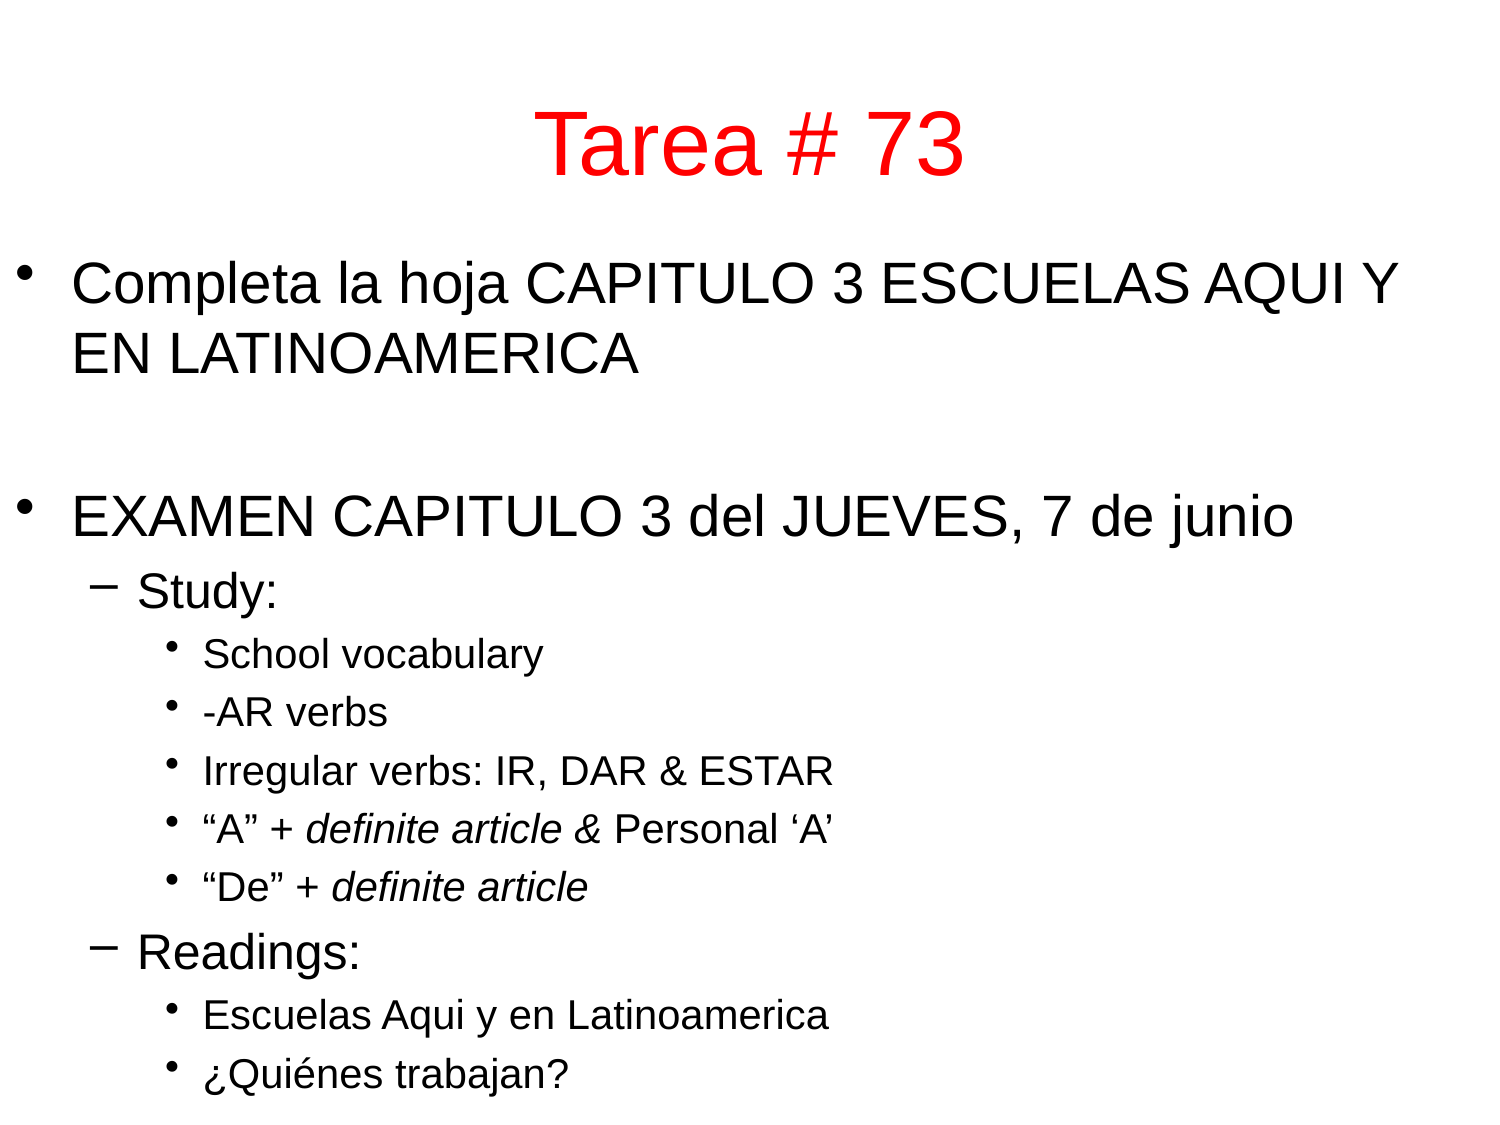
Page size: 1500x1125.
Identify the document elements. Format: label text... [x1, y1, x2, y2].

title Tarea # 73 [75, 45, 1425, 233]
list Completa la hoja CAPITULO 3 ESCUELAS AQUI Y EN LATINOAMERICA EXAMEN CAPITULO 3 del JUEVES, 7 de junio Study: School vocabulary -AR verbs Irregular verbs: IR, DAR & ESTAR “A” + definite article & Personal ‘A’ “De” + definite article Readings: Escuelas Aqui y en Latinoamerica ¿Quiénes trabajan? [0, 237, 1500, 980]
